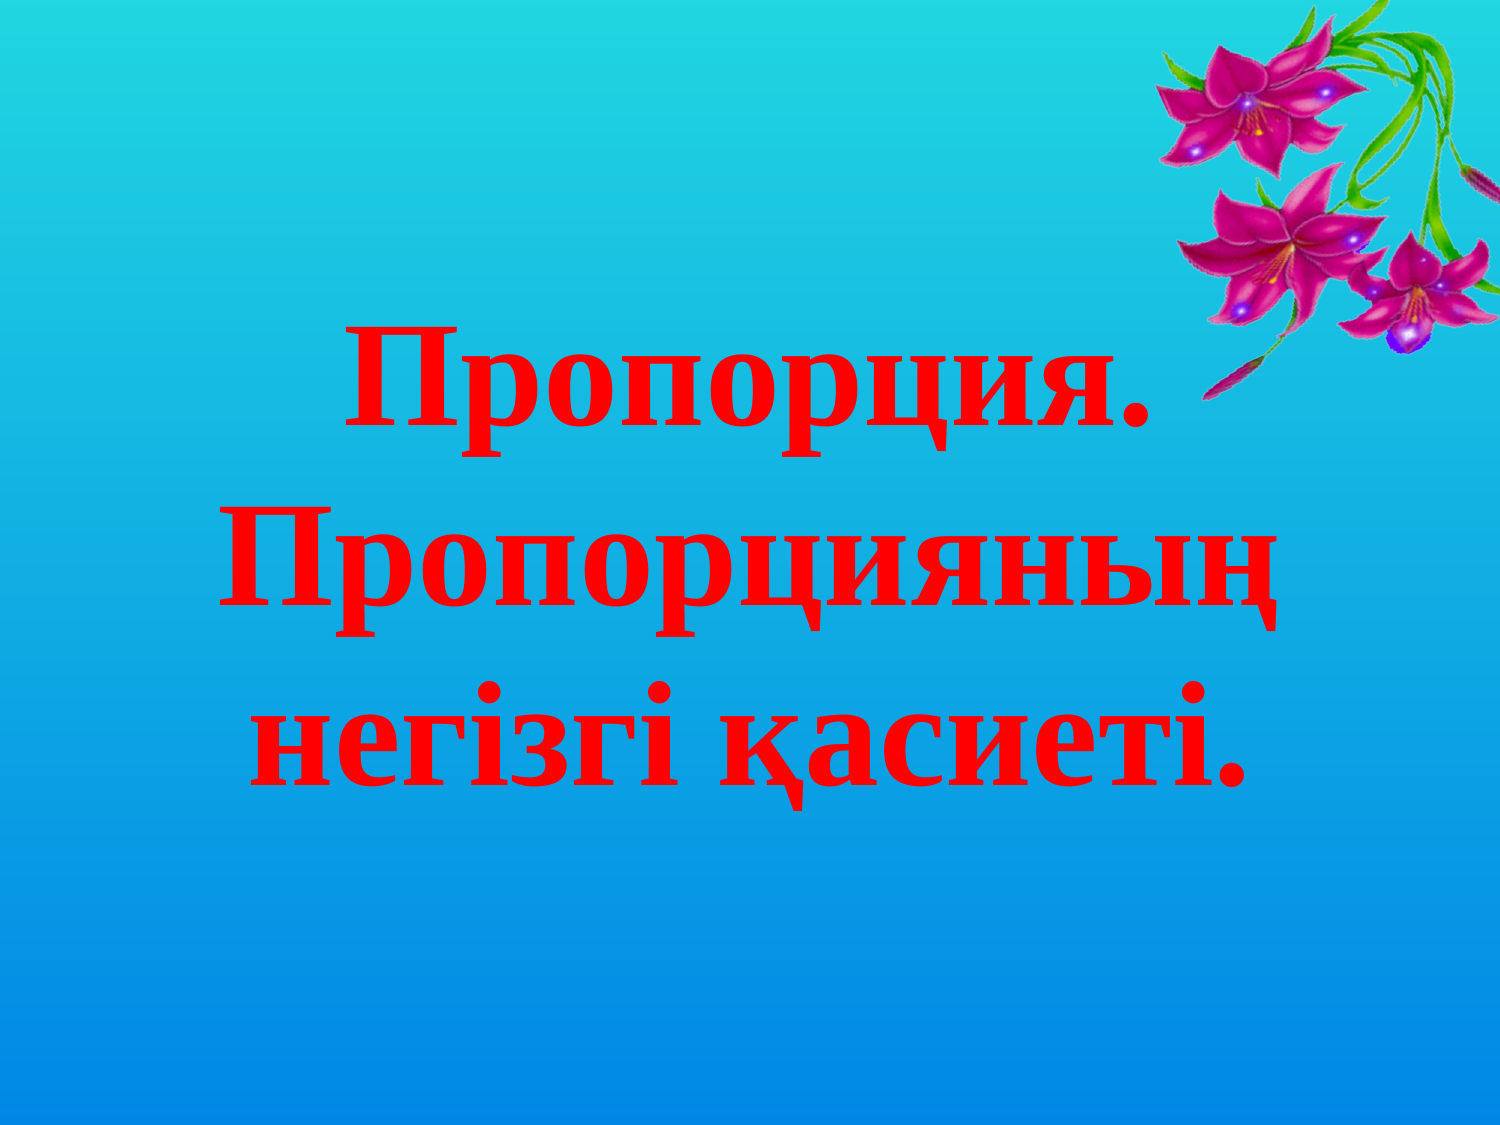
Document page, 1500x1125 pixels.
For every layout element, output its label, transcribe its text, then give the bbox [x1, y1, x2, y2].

title Пропорция. Пропорцияның негізгі қасиеті. [112, 128, 1388, 961]
picture [1045, 0, 1500, 473]
